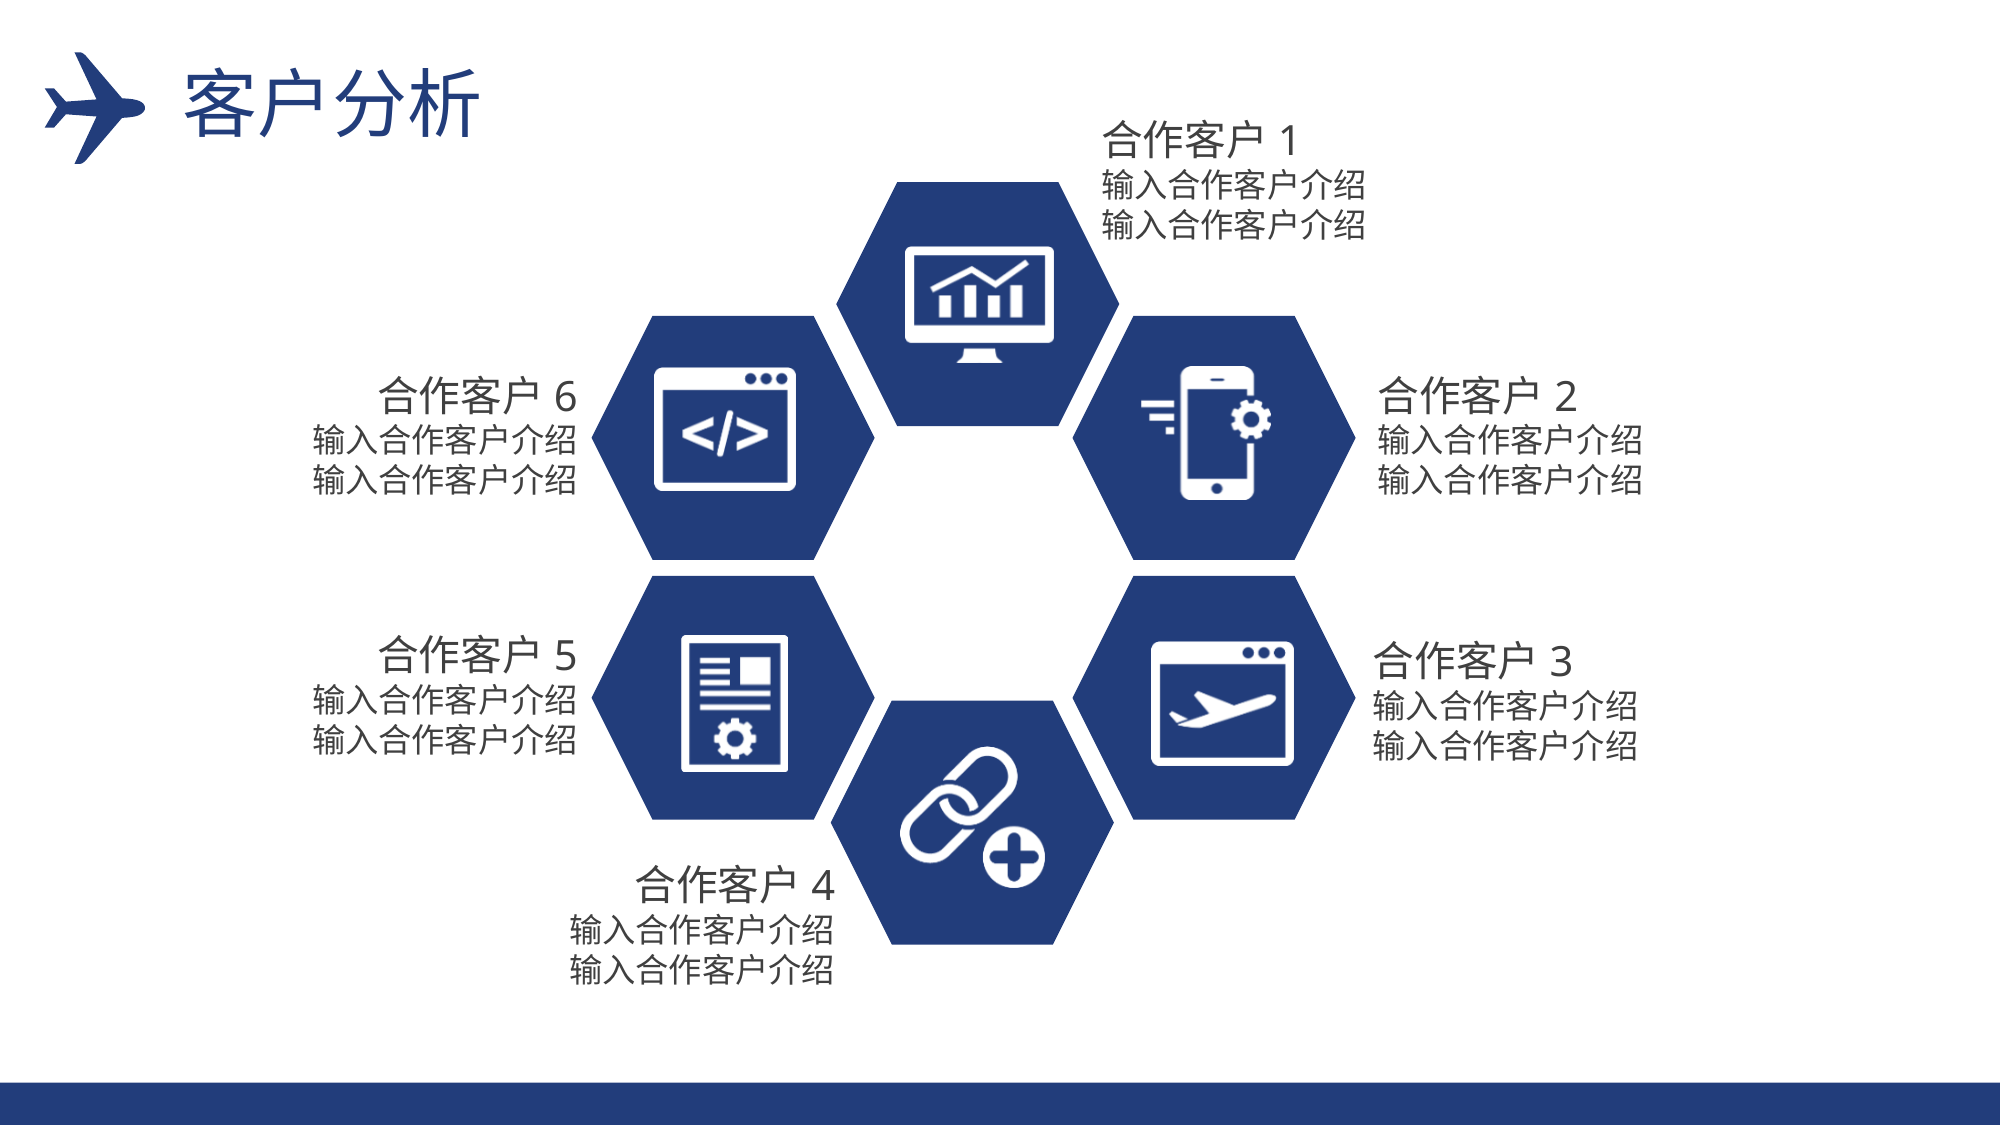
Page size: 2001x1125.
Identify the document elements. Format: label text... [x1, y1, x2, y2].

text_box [591, 575, 875, 820]
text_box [1072, 575, 1356, 820]
text_box 合作客户4 输入合作客户介绍 输入合作客户介绍 [554, 851, 850, 996]
text_box 合作客户1 输入合作客户介绍 输入合作客户介绍 [1086, 106, 1382, 251]
text_box 合作客户3 输入合作客户介绍 输入合作客户介绍 [1357, 627, 1654, 773]
list 客户分析 [167, 59, 984, 157]
text_box 合作客户5 输入合作客户介绍 输入合作客户介绍 [296, 621, 591, 766]
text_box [1072, 315, 1356, 560]
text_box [591, 315, 875, 560]
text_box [830, 700, 1114, 945]
text_box 合作客户2 输入合作客户介绍 输入合作客户介绍 [1362, 362, 1659, 507]
text_box 合作客户6 输入合作客户介绍 输入合作客户介绍 [296, 362, 591, 507]
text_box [836, 182, 1120, 427]
